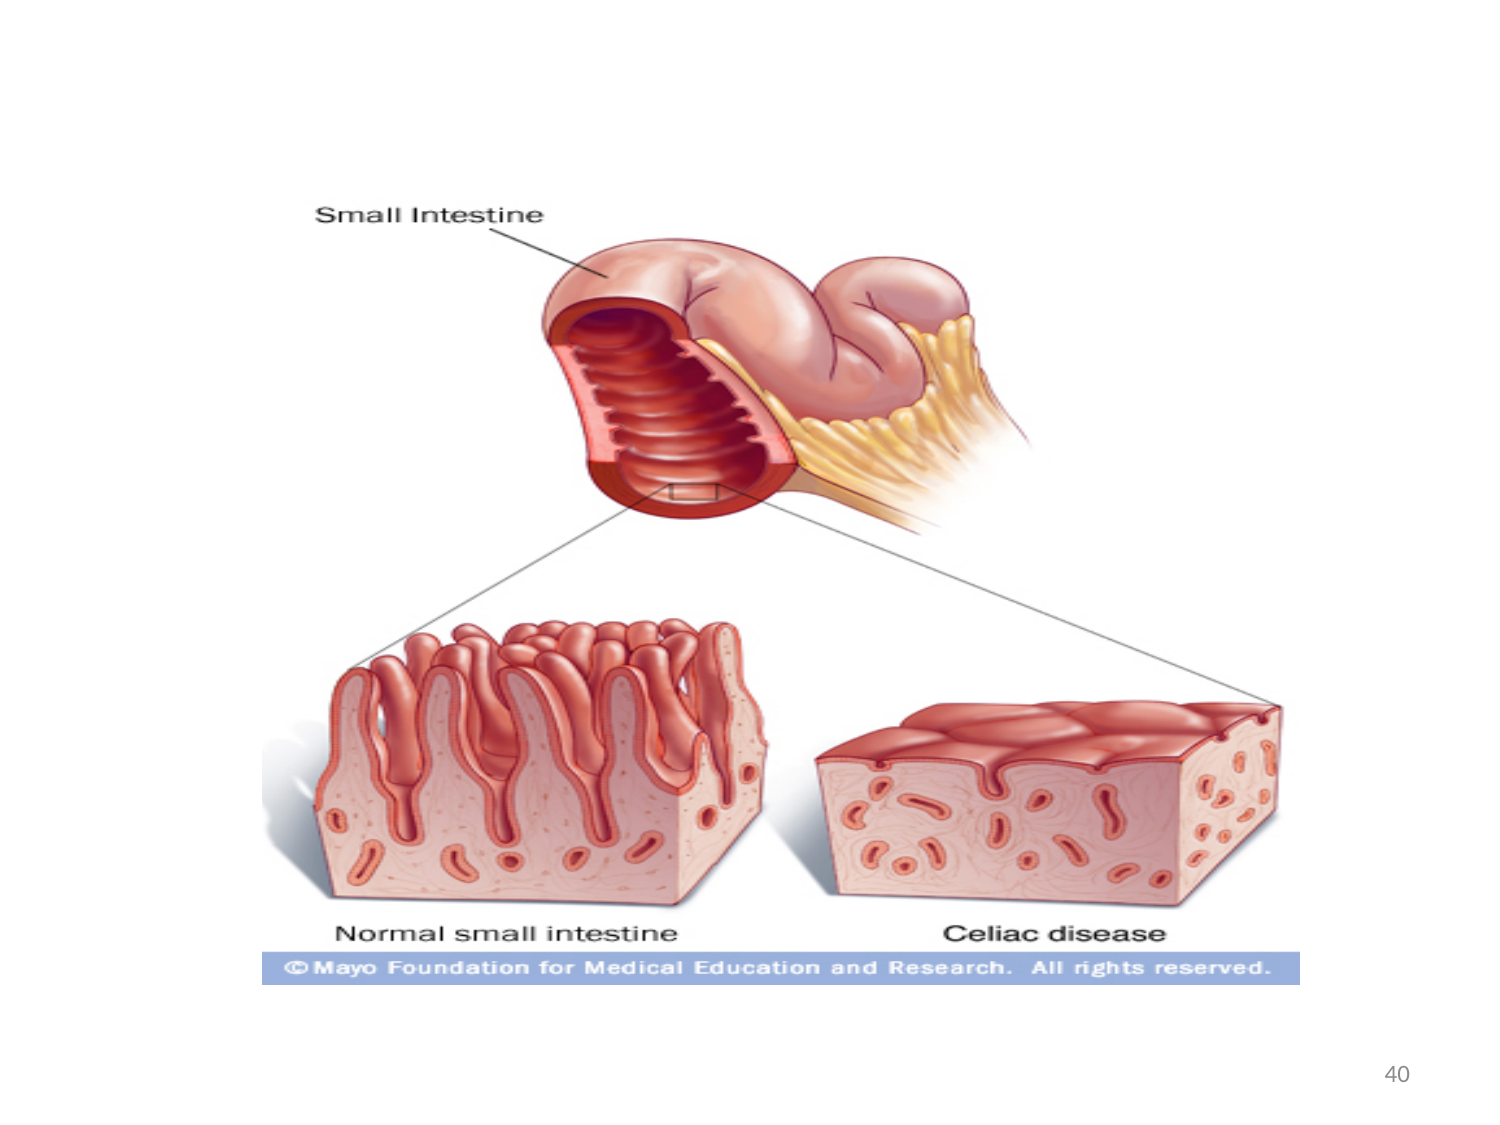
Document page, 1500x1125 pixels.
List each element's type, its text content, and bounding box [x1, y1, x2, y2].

picture [262, 174, 1301, 985]
slide_number 40 [1074, 1042, 1425, 1103]
